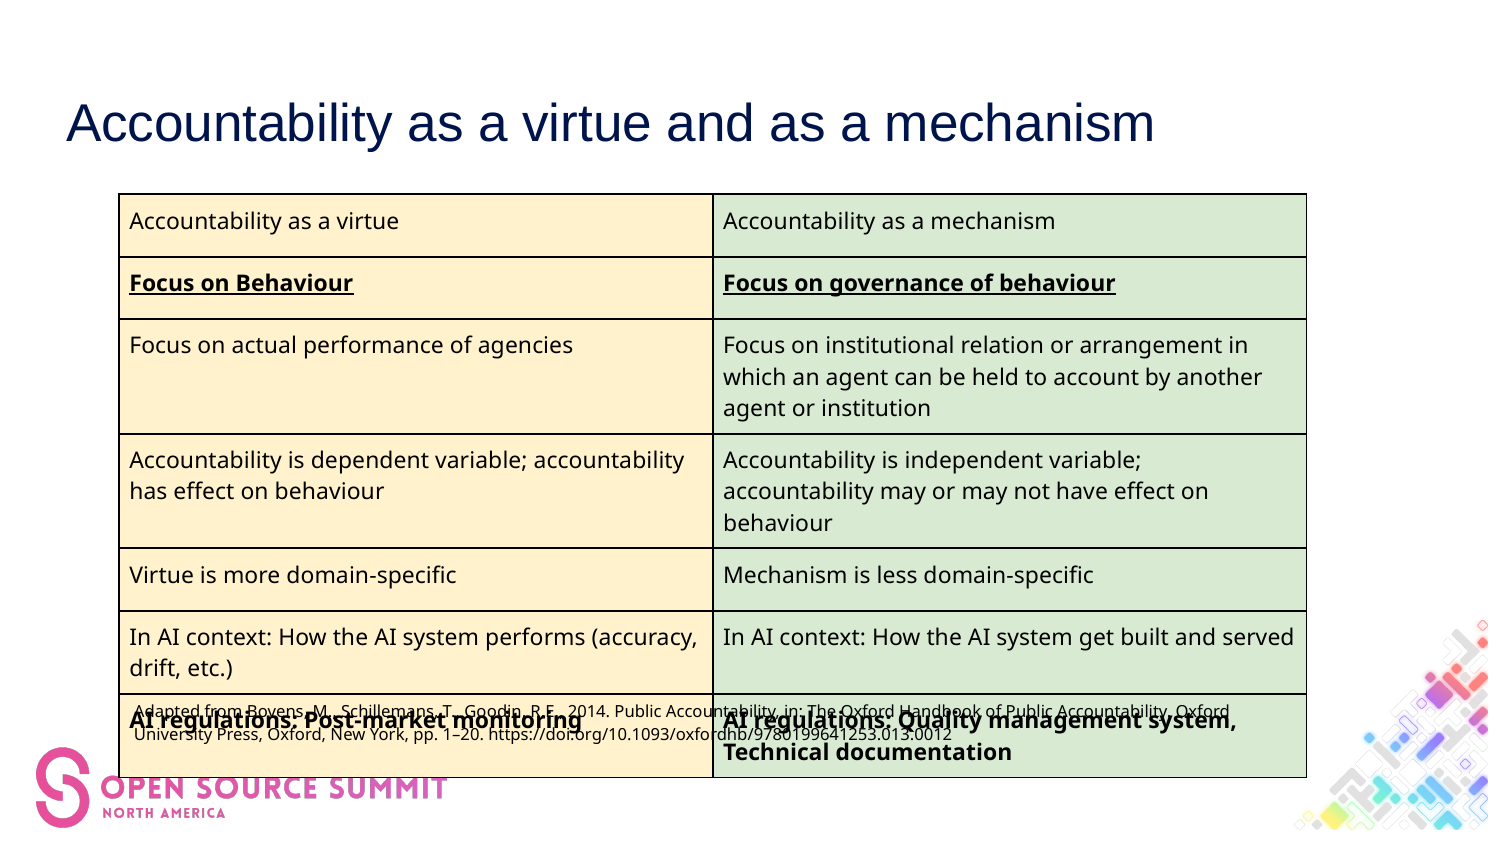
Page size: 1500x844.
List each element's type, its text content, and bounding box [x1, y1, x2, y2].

picture [1307, 620, 1488, 830]
list Adapted from Bovens, M., Schillemans, T., Goodin, R.E., 2014. Public Accountability, in: The Oxford Handbook of Public Accountability. Oxford University Press, Oxford, New York, pp. 1–20. https://doi.org/10.1093/oxfordhb/9780199641253.013.0012 [119, 683, 1307, 844]
table_header Accountability as a mechanism [714, 195, 1306, 256]
table_cell Accountability is dependent variable; accountability has effect on behaviour [120, 435, 712, 547]
table_cell Focus on actual performance of agencies [120, 320, 712, 433]
table_cell Virtue is more domain-specific [120, 549, 712, 610]
table_cell Mechanism is less domain-specific [714, 549, 1306, 610]
table_cell Accountability is independent variable; accountability may or may not have effect on behaviour [714, 435, 1306, 547]
picture [36, 747, 119, 828]
table_cell Focus on Behaviour [120, 258, 712, 318]
table_header Accountability as a virtue [120, 195, 712, 256]
table_cell Focus on governance of behaviour [714, 258, 1306, 318]
table_cell In AI context: How the AI system performs (accuracy, drift, etc.) [120, 612, 712, 683]
title Accountability as a virtue and as a mechanism [51, 72, 1449, 167]
table_cell Focus on institutional relation or arrangement in which an agent can be held to account by another agent or institution [714, 320, 1306, 433]
table_cell In AI context: How the AI system get built and served [714, 612, 1306, 683]
